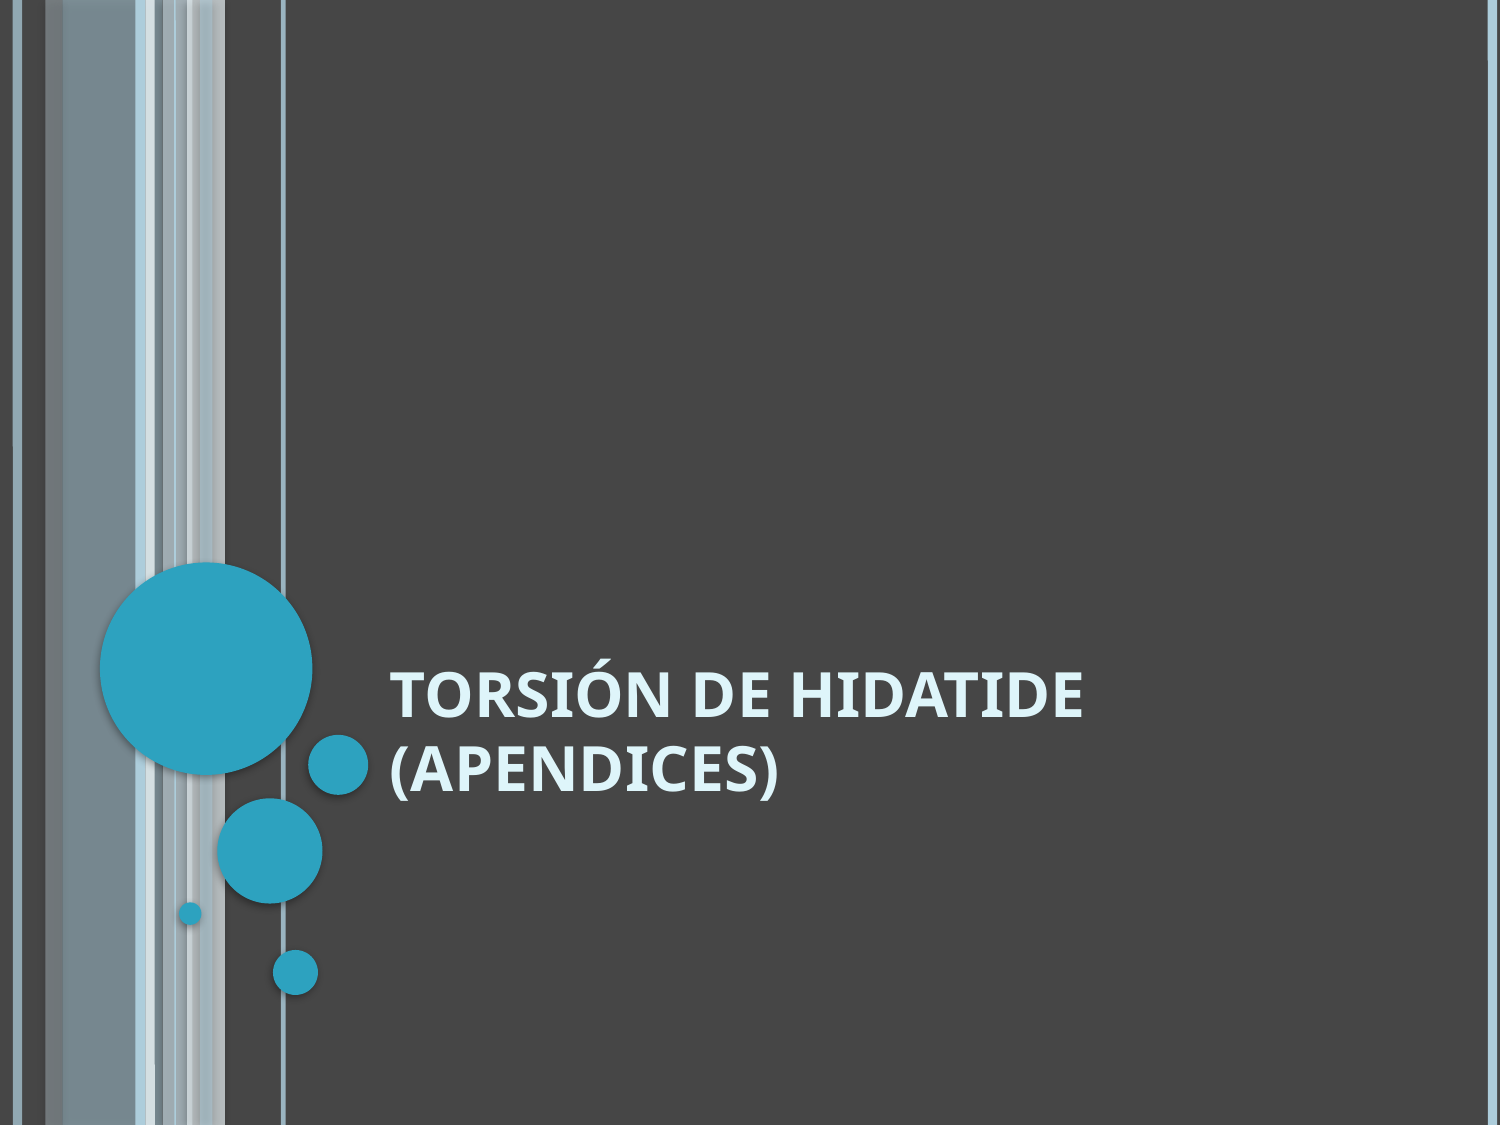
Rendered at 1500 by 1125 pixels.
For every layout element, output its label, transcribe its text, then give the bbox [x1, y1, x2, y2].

title Torsión de Hidatide (apendices) [375, 474, 1388, 812]
